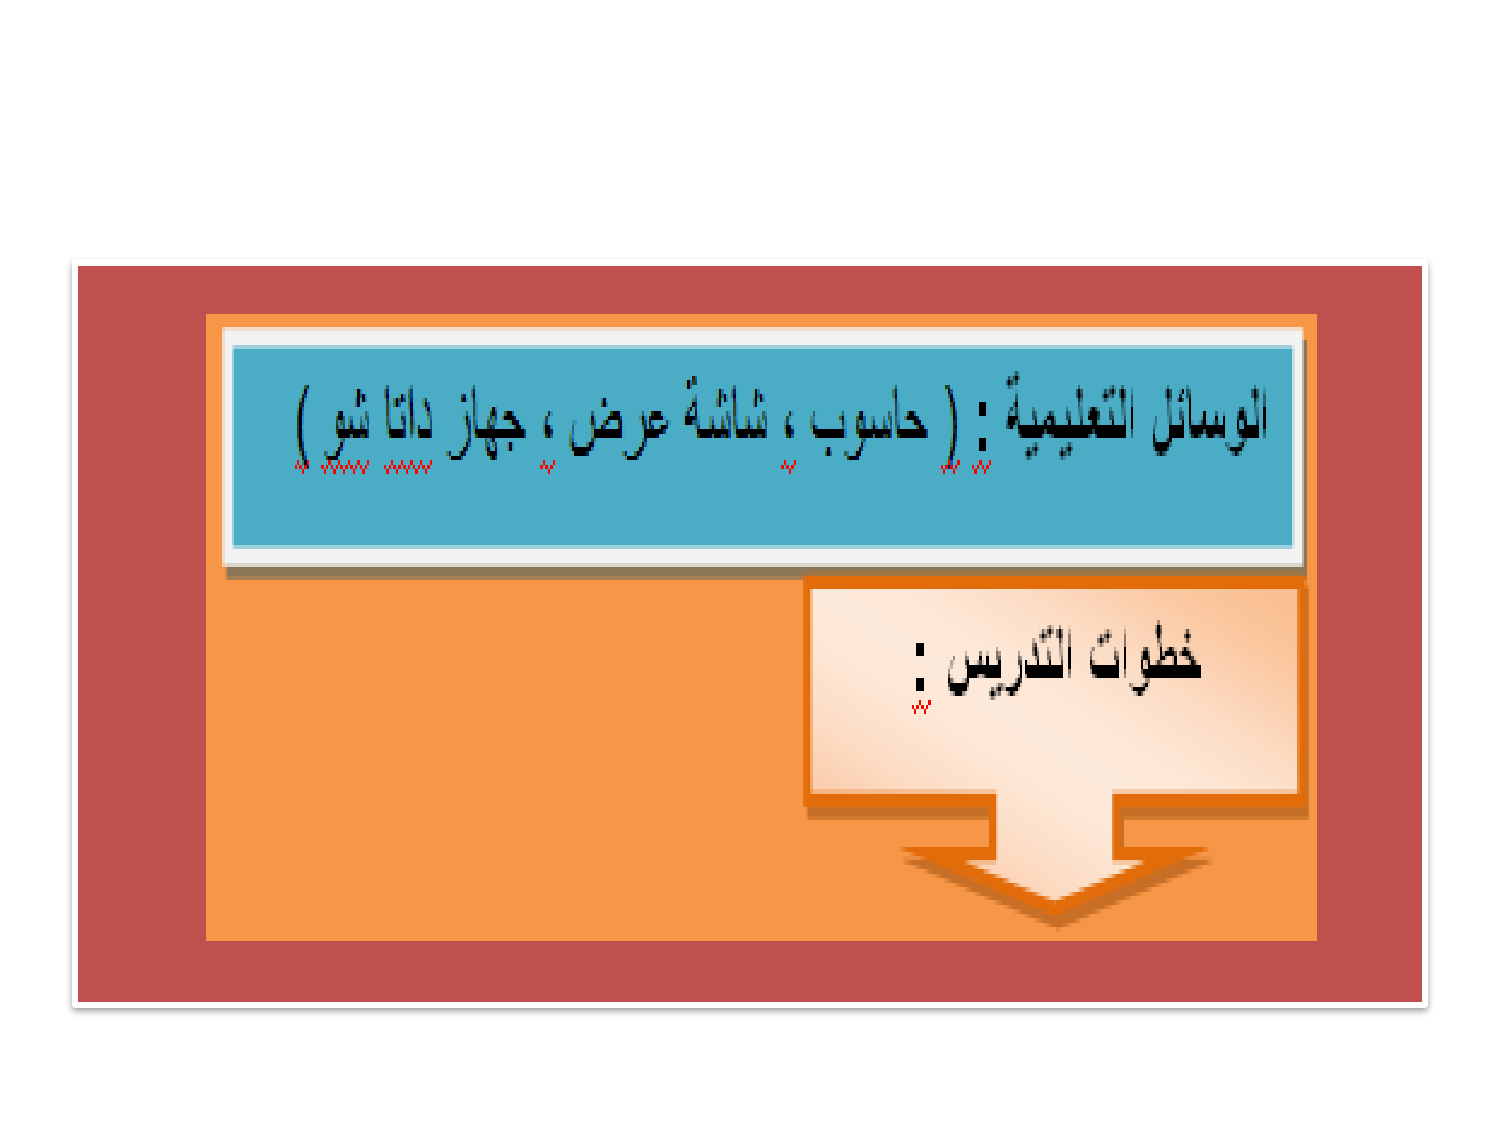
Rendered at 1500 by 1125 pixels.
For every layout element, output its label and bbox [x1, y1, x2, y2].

list [72, 259, 1428, 1008]
picture [206, 314, 1317, 941]
